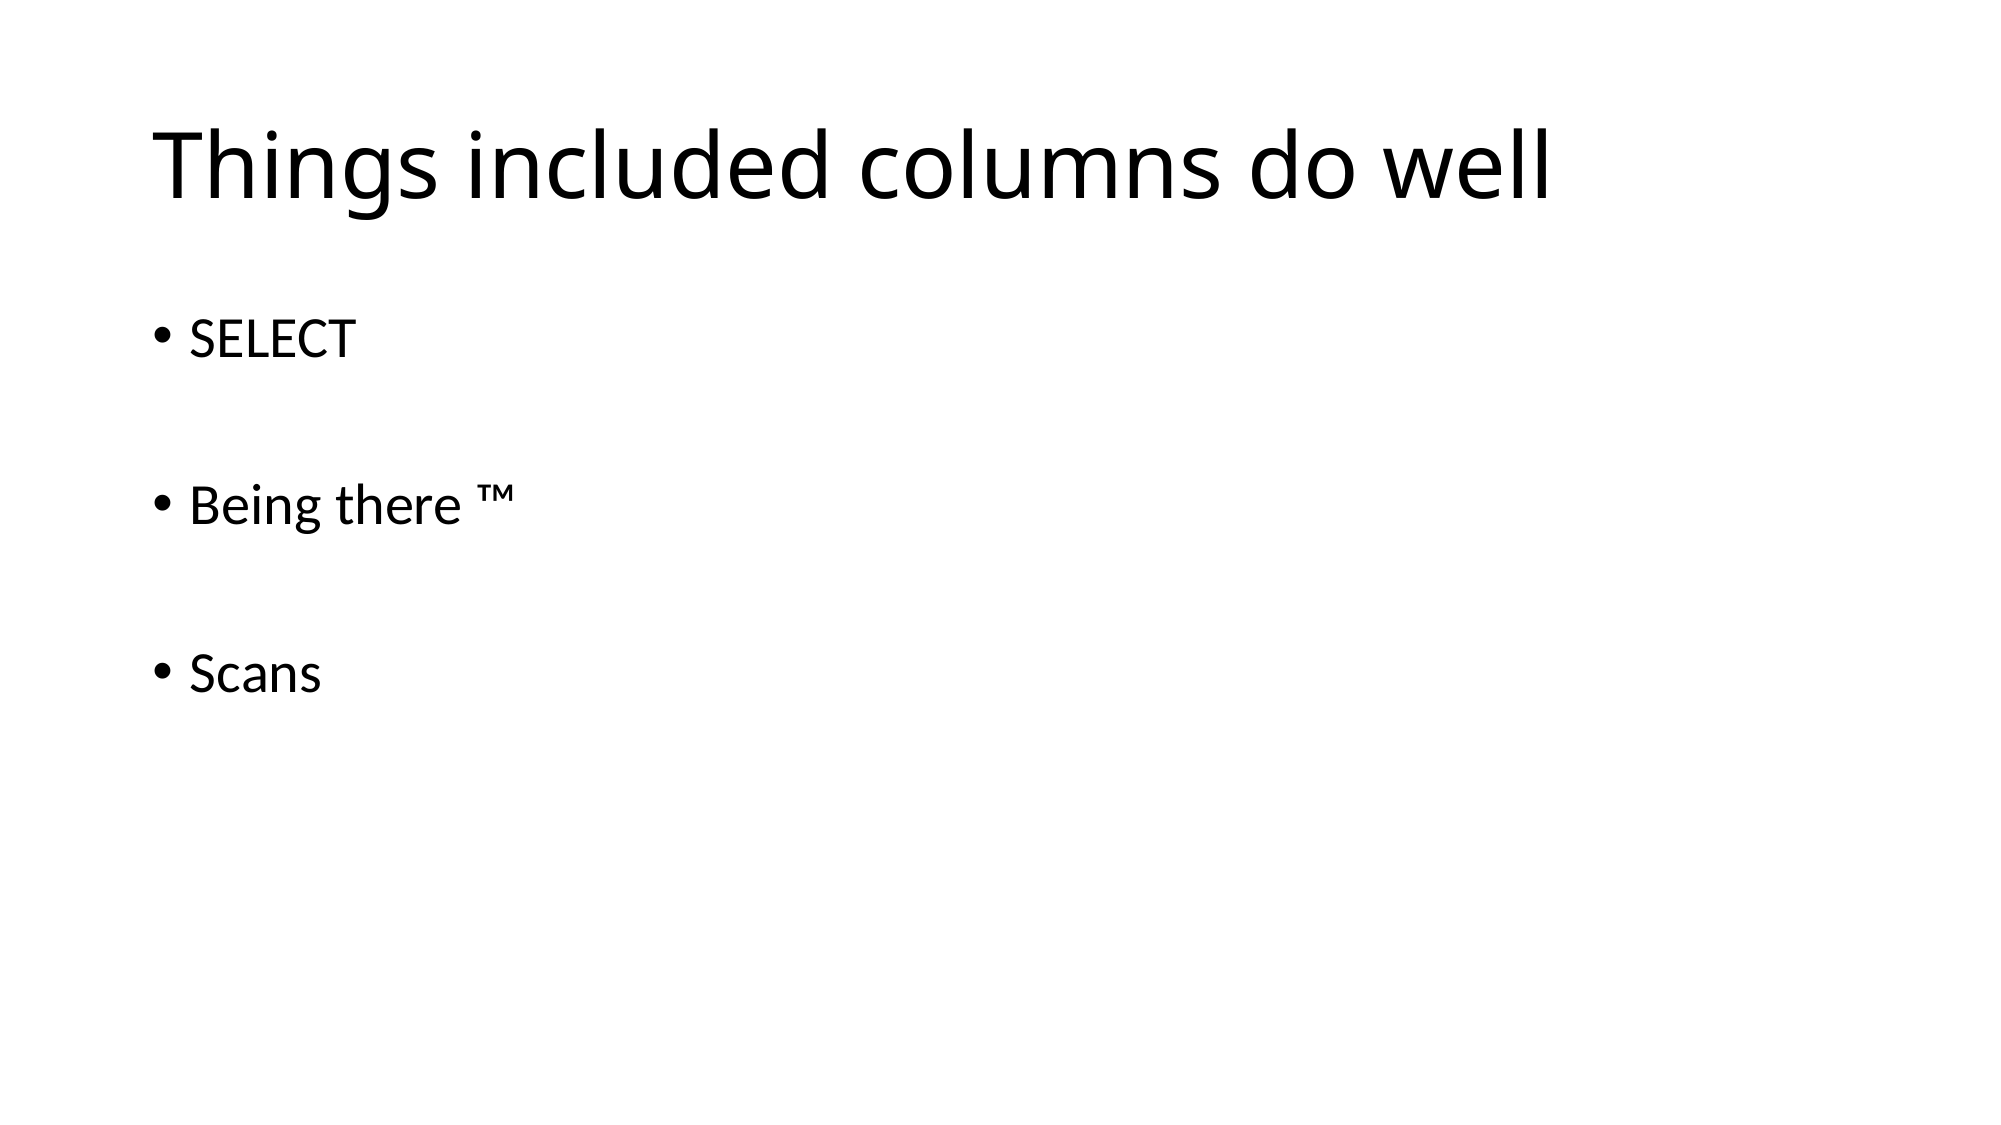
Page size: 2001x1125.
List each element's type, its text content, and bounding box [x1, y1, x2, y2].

title Things included columns do well [137, 59, 1863, 278]
list SELECT Being there ™ Scans [137, 299, 1863, 1014]
